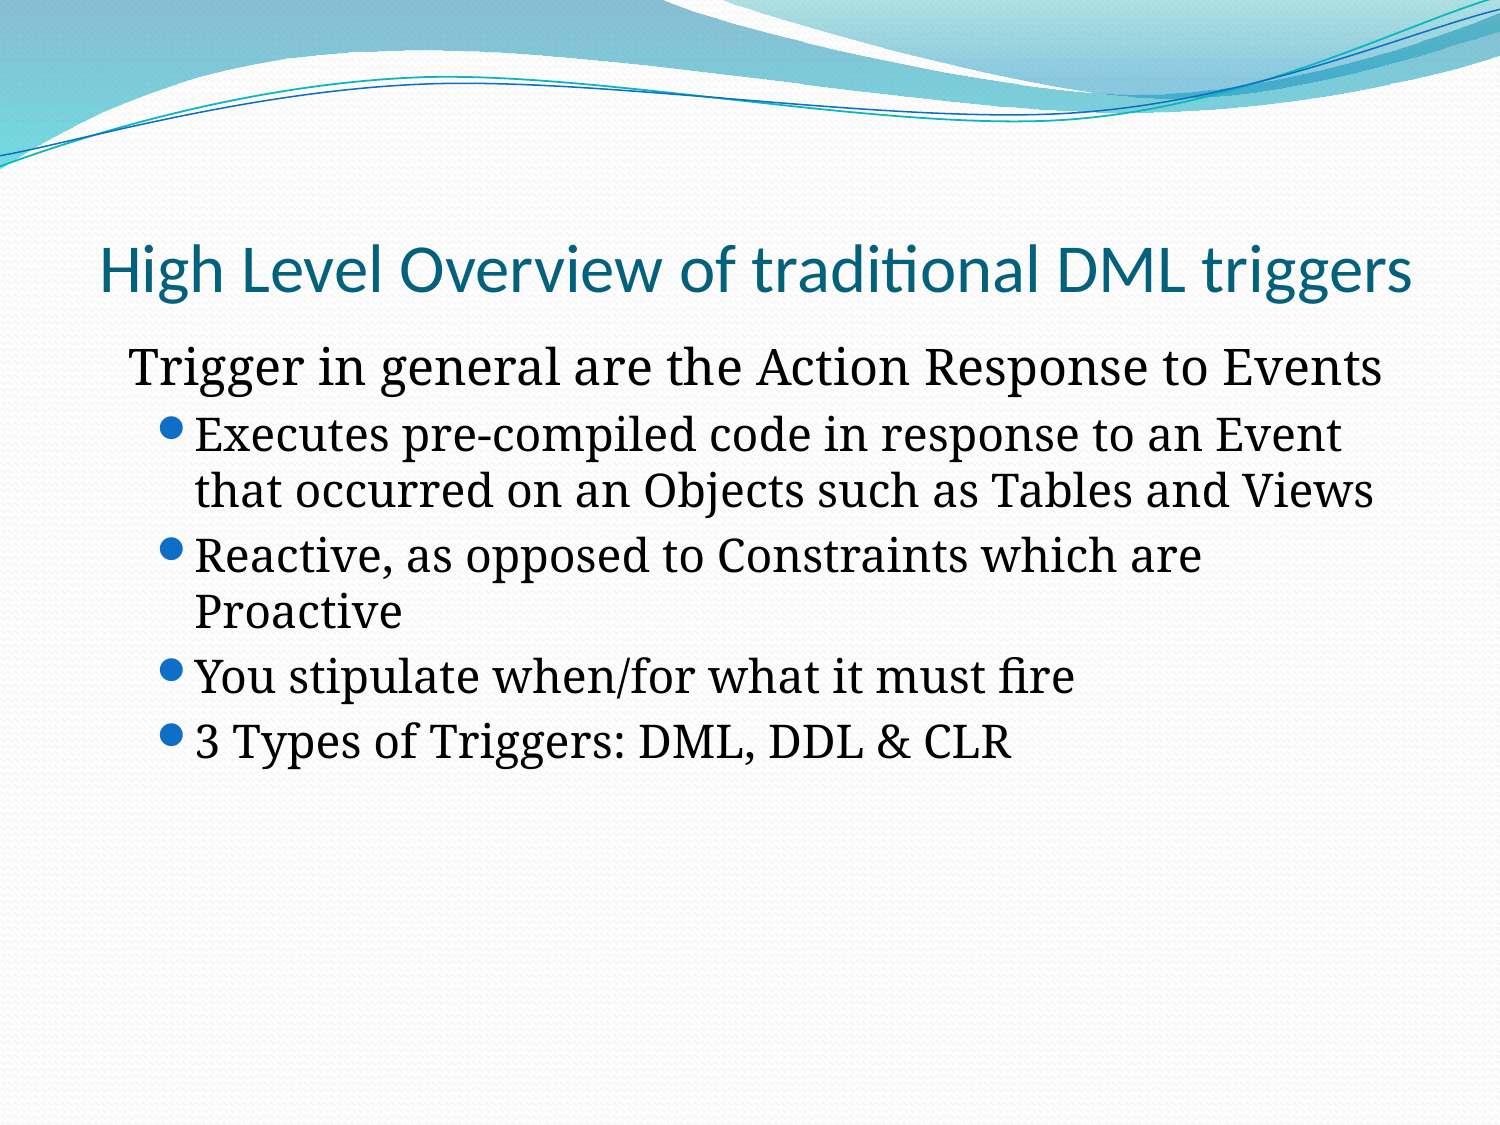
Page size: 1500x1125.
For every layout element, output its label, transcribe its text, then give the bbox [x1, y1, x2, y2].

title High Level Overview of traditional DML triggers [82, 187, 1432, 307]
list Trigger in general are the Action Response to Events Executes pre-compiled code in response to an Event that occurred on an Objects such as Tables and Views Reactive, as opposed to Constraints which are Proactive You stipulate when/for what it must fire 3 Types of Triggers: DML, DDL & CLR [82, 328, 1432, 856]
